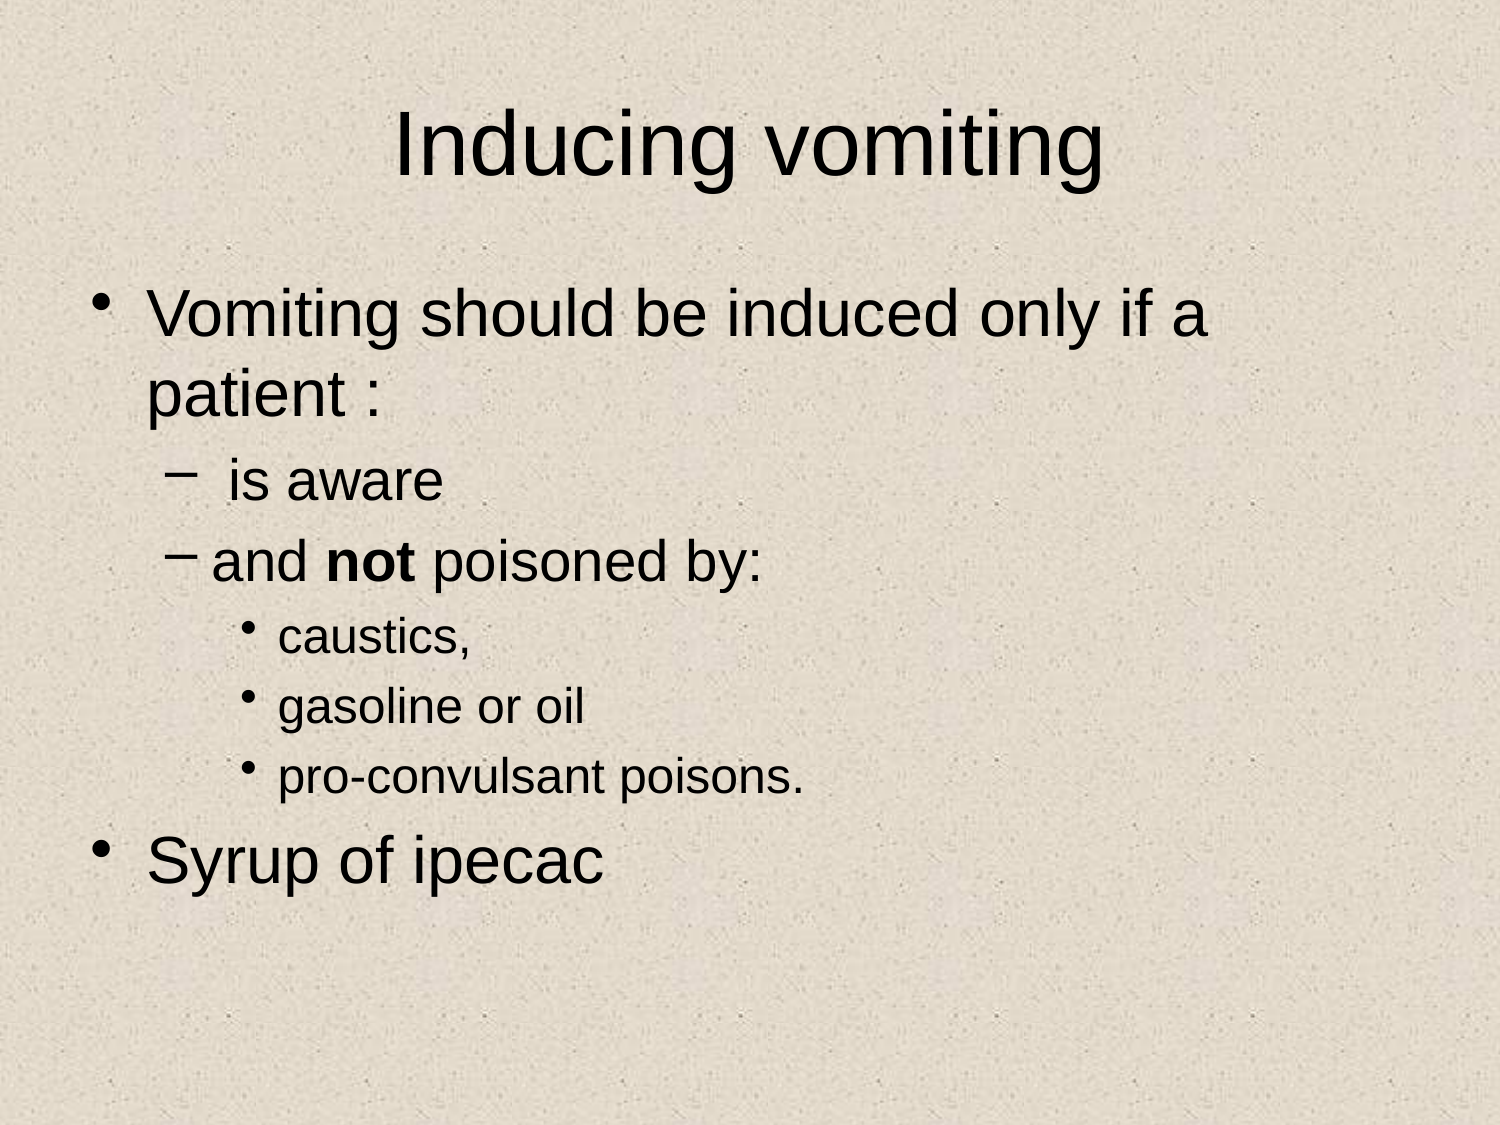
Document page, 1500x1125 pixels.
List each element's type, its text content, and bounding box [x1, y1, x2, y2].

title Inducing vomiting [75, 45, 1425, 233]
list Vomiting should be induced only if a patient : is aware and not poisoned by: caustics, gasoline or oil pro-convulsant poisons. Syrup of ipecac [75, 262, 1425, 1005]
picture [0, 0, 1500, 1125]
